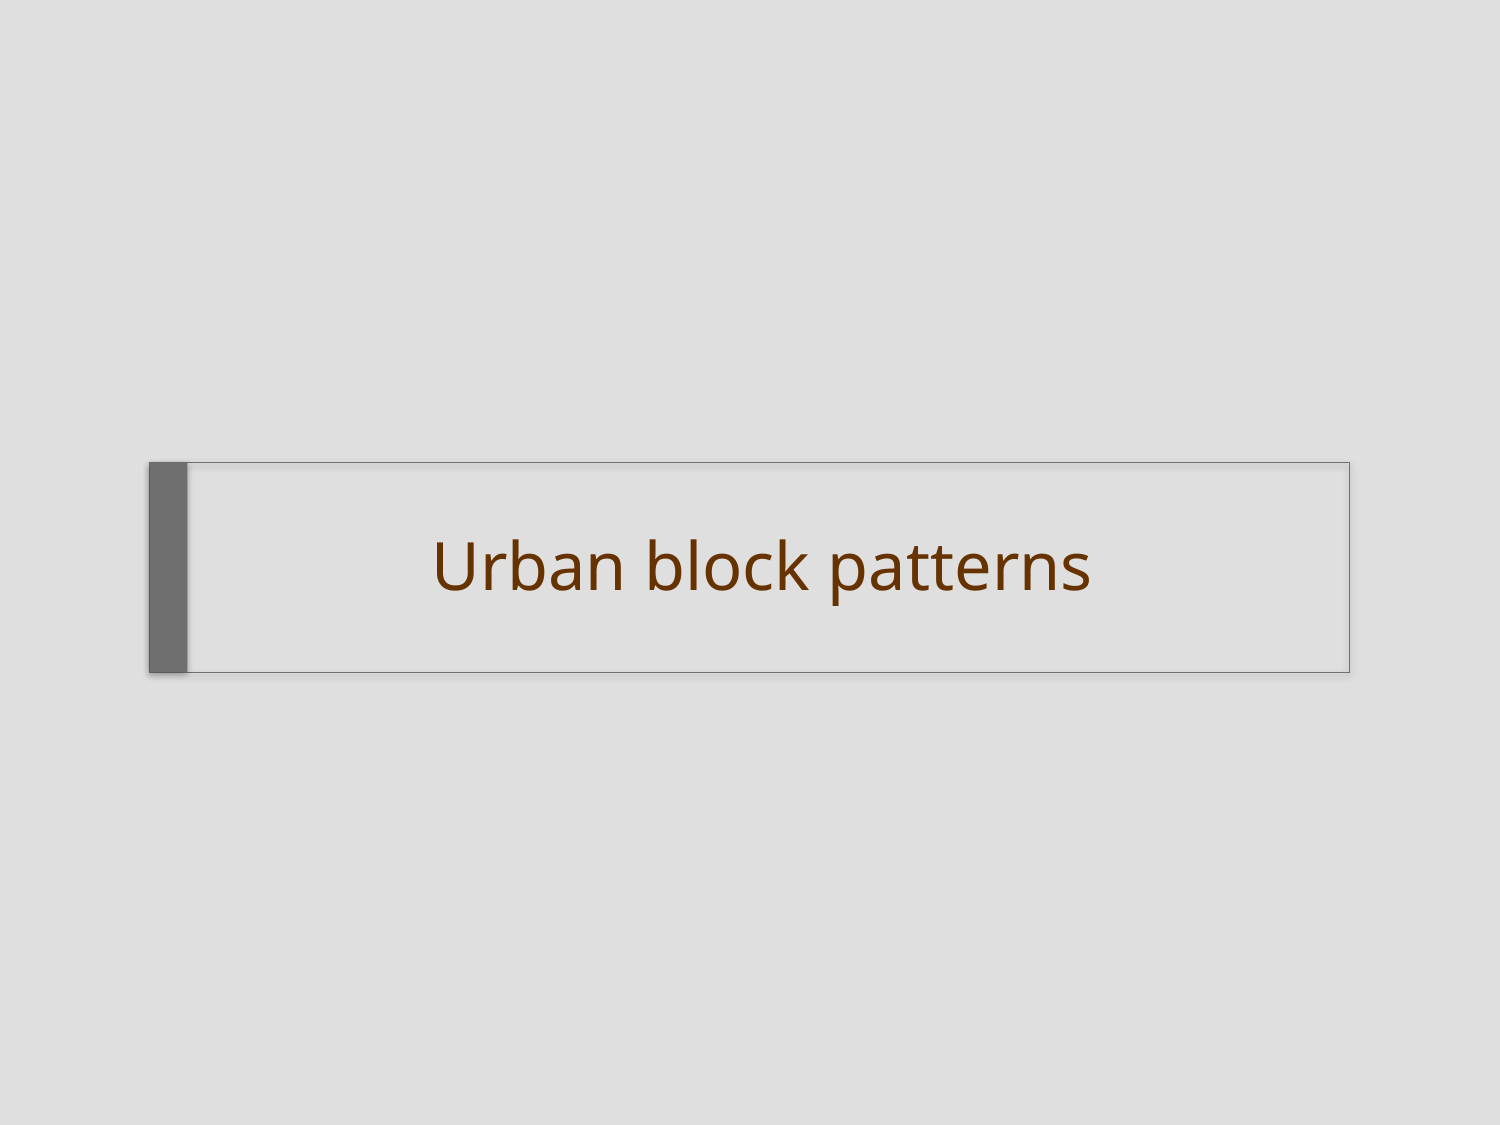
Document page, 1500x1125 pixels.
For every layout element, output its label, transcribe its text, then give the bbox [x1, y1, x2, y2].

title Urban block patterns [200, 516, 1325, 692]
